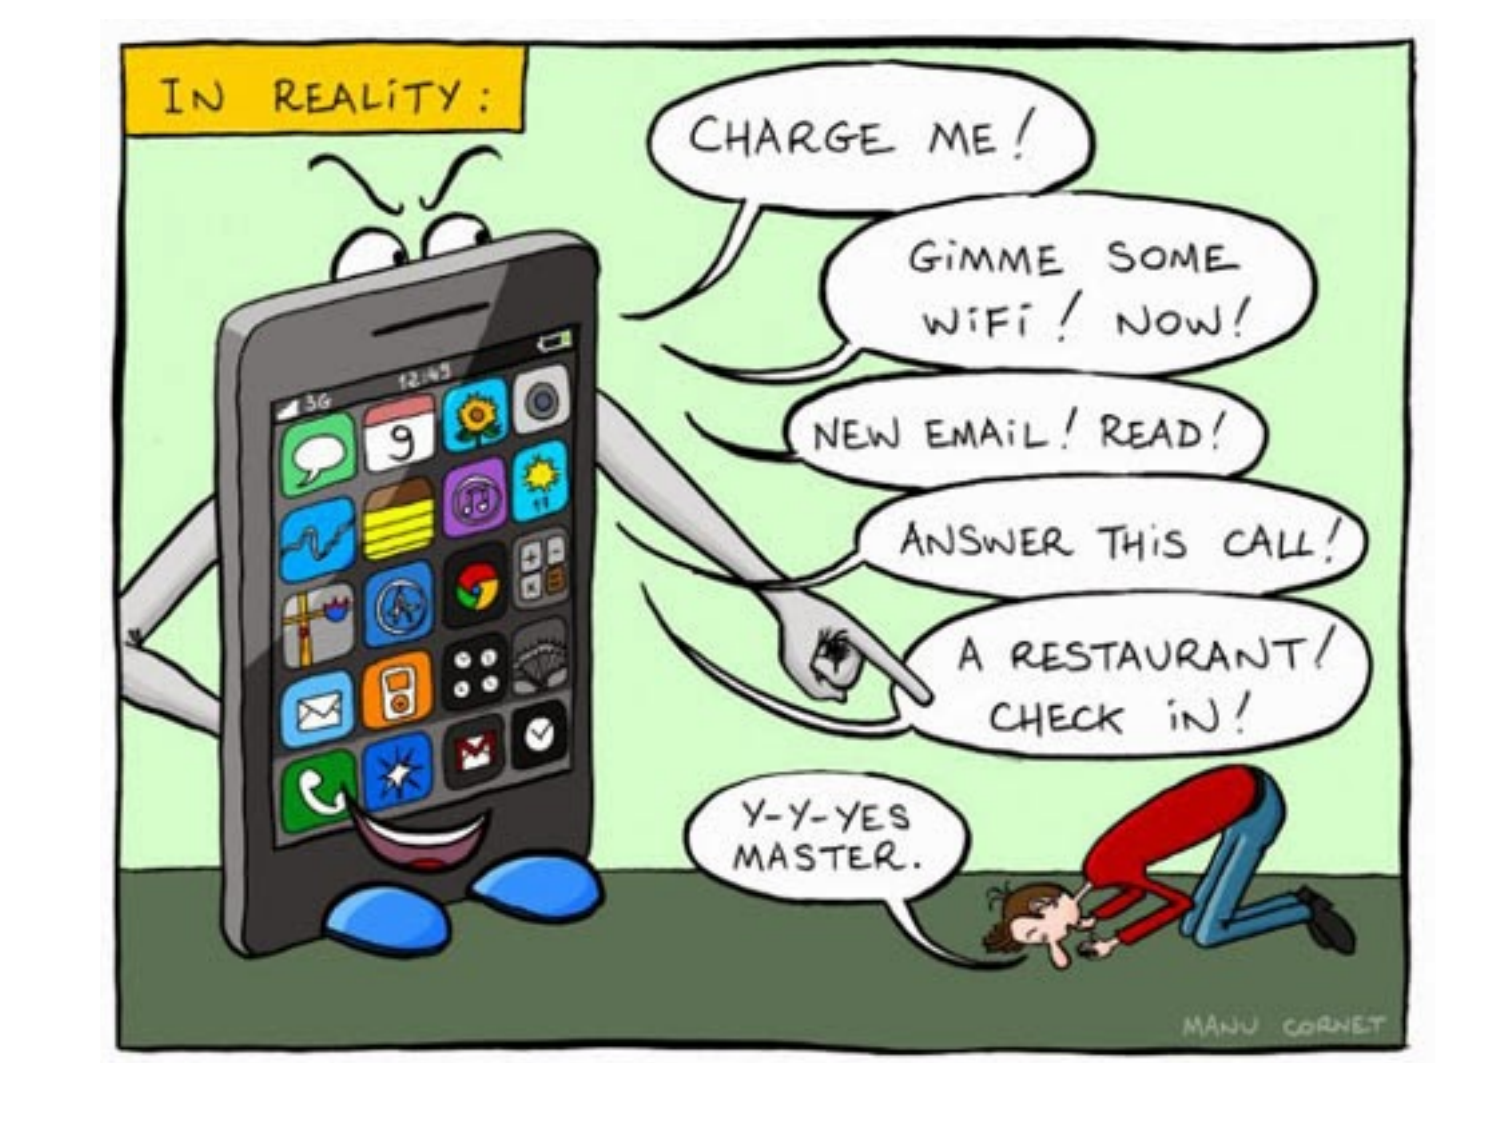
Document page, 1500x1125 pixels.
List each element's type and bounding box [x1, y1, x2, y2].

picture [100, 18, 1436, 1063]
